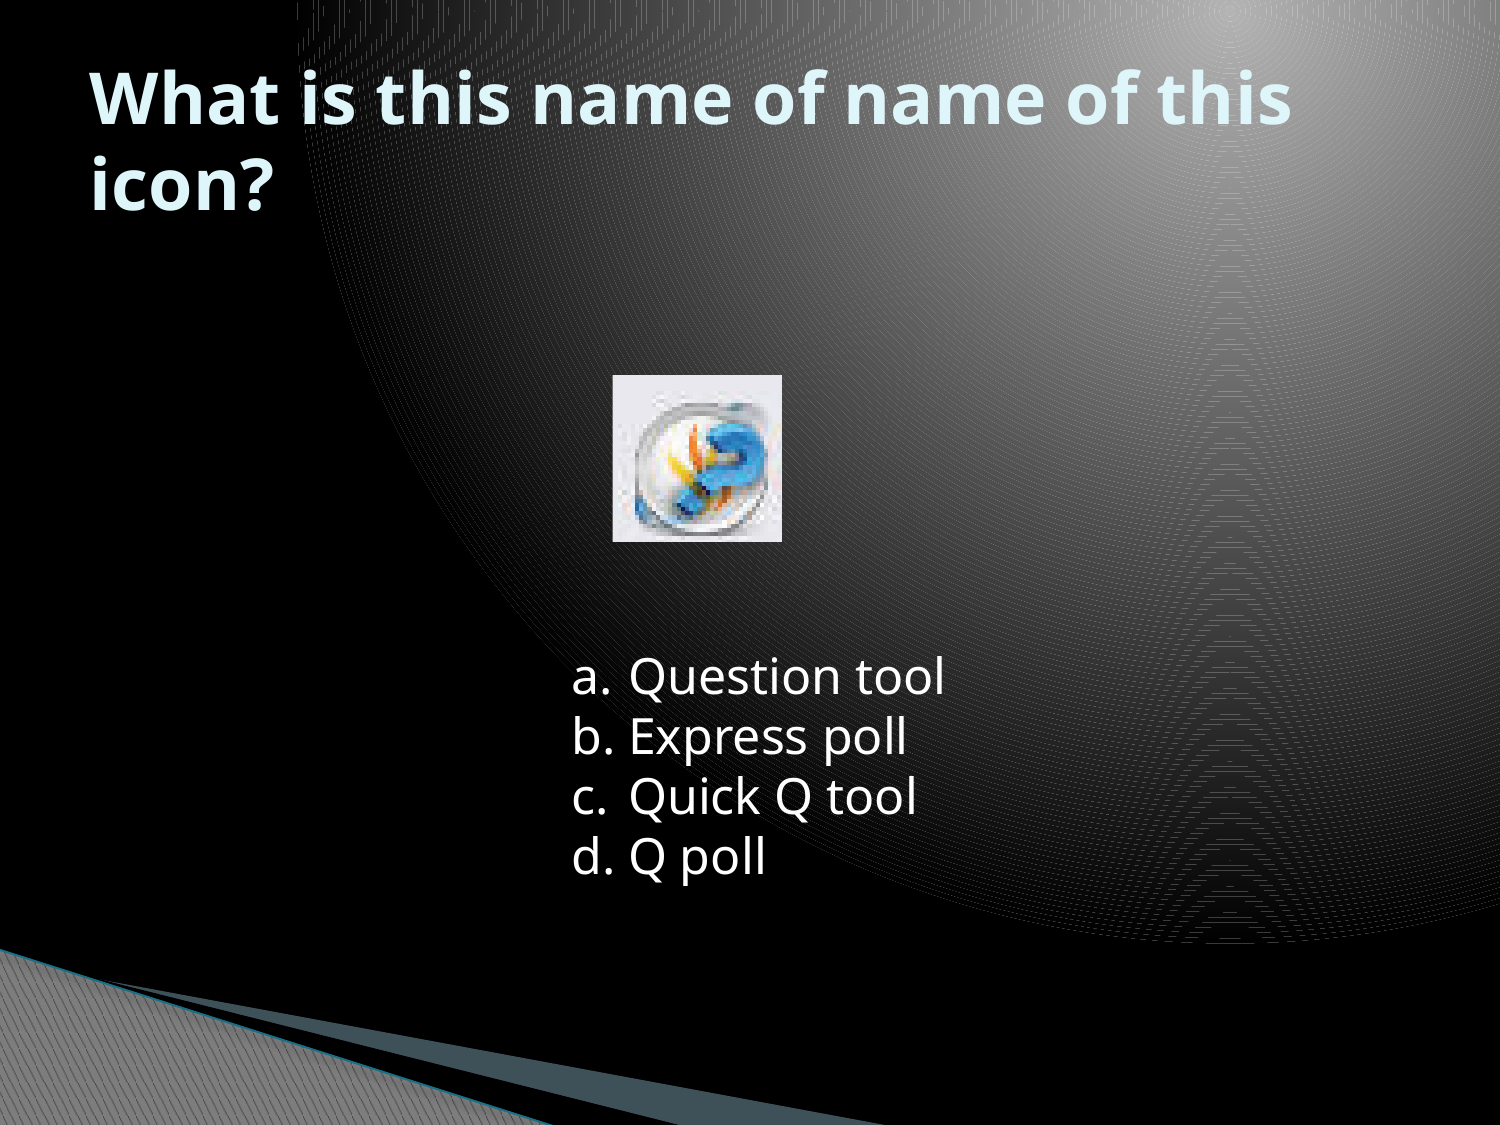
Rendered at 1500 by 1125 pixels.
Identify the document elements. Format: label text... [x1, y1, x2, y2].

text_box Question tool Express poll Quick Q tool Q poll [557, 637, 963, 893]
picture [612, 375, 783, 543]
title What is this name of name of this icon? [75, 45, 1425, 233]
picture [0, 952, 543, 1125]
